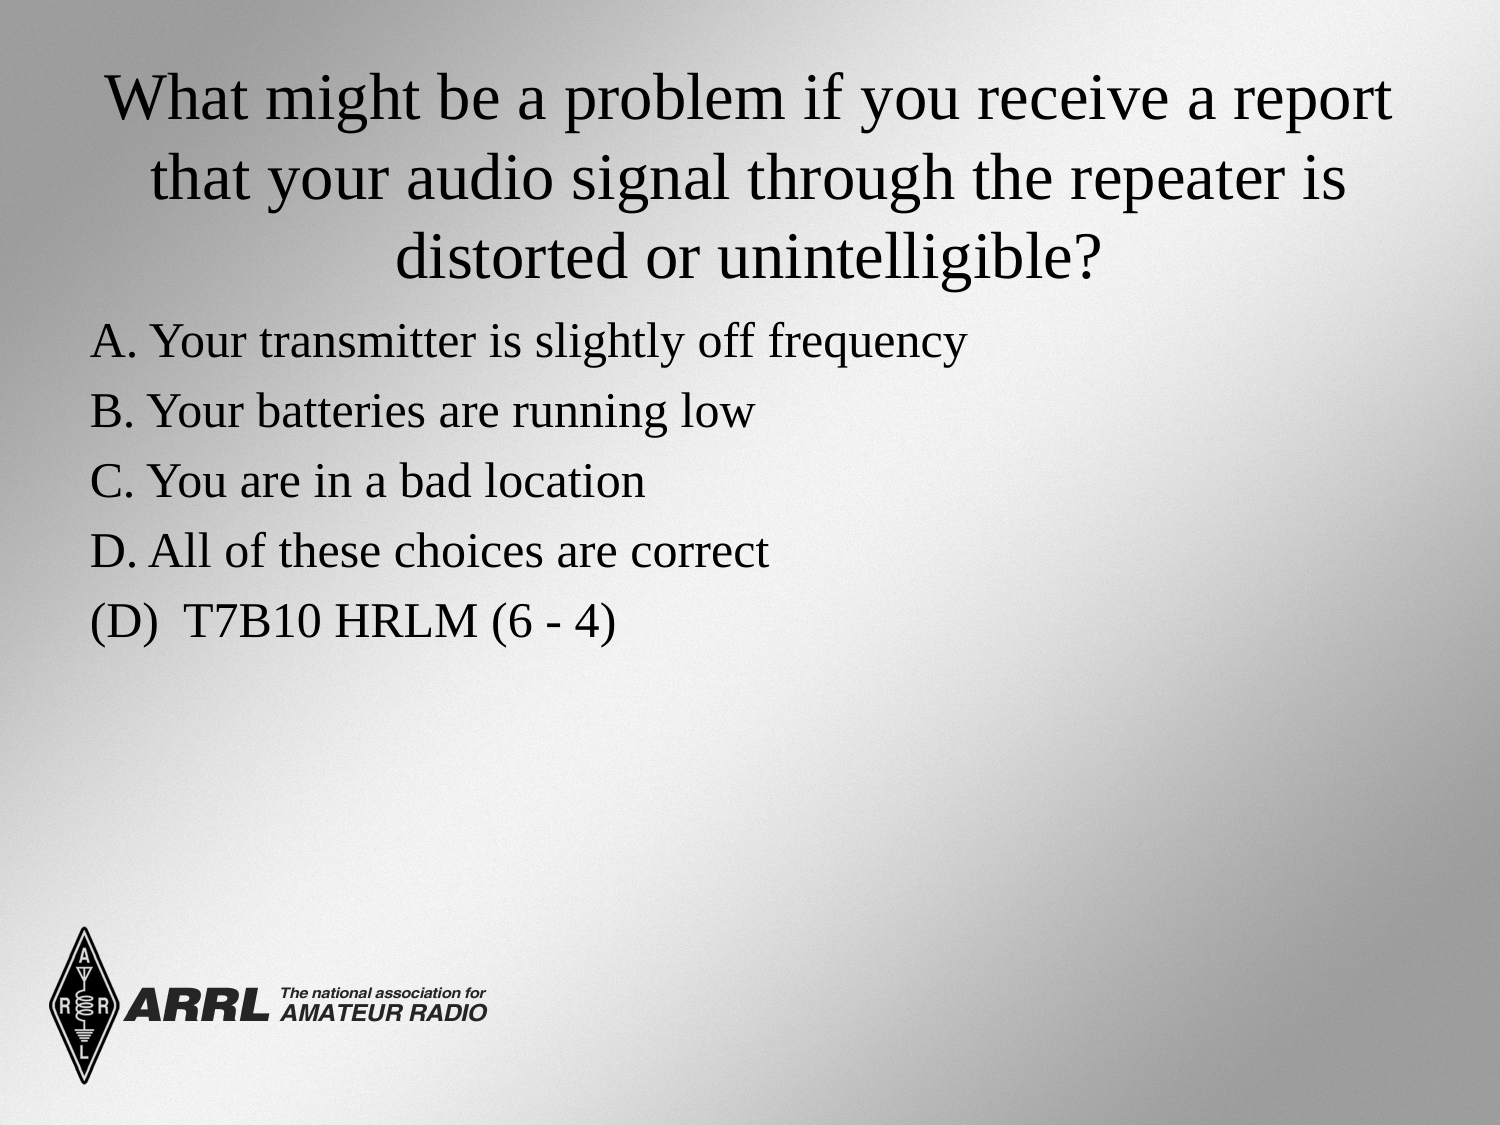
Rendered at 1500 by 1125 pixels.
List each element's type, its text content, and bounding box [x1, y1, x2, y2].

title What might be a problem if you receive a report that your audio signal through the repeater is distorted or unintelligible? [75, 45, 1425, 233]
list A. Your transmitter is slightly off frequency B. Your batteries are running low C. You are in a bad location D. All of these choices are correct (D) T7B10 HRLM (6 - 4) [75, 299, 1425, 1005]
picture [0, 0, 1500, 1125]
